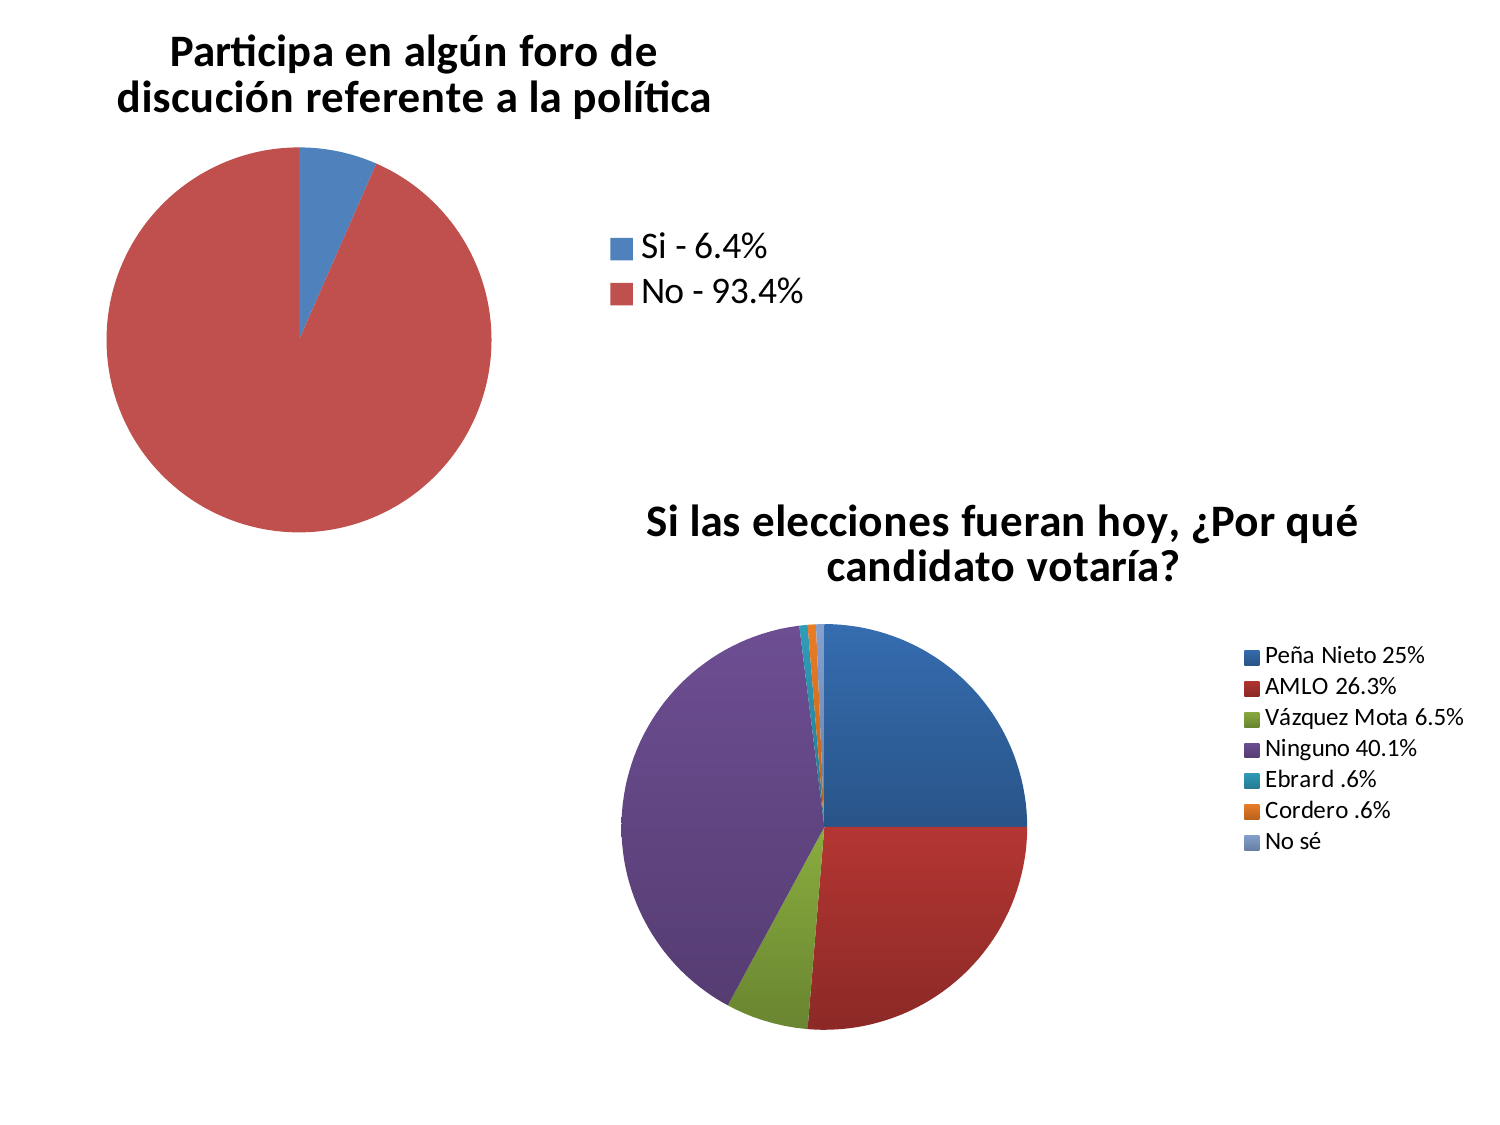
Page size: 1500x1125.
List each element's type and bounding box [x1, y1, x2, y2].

chart [0, 0, 1485, 1033]
